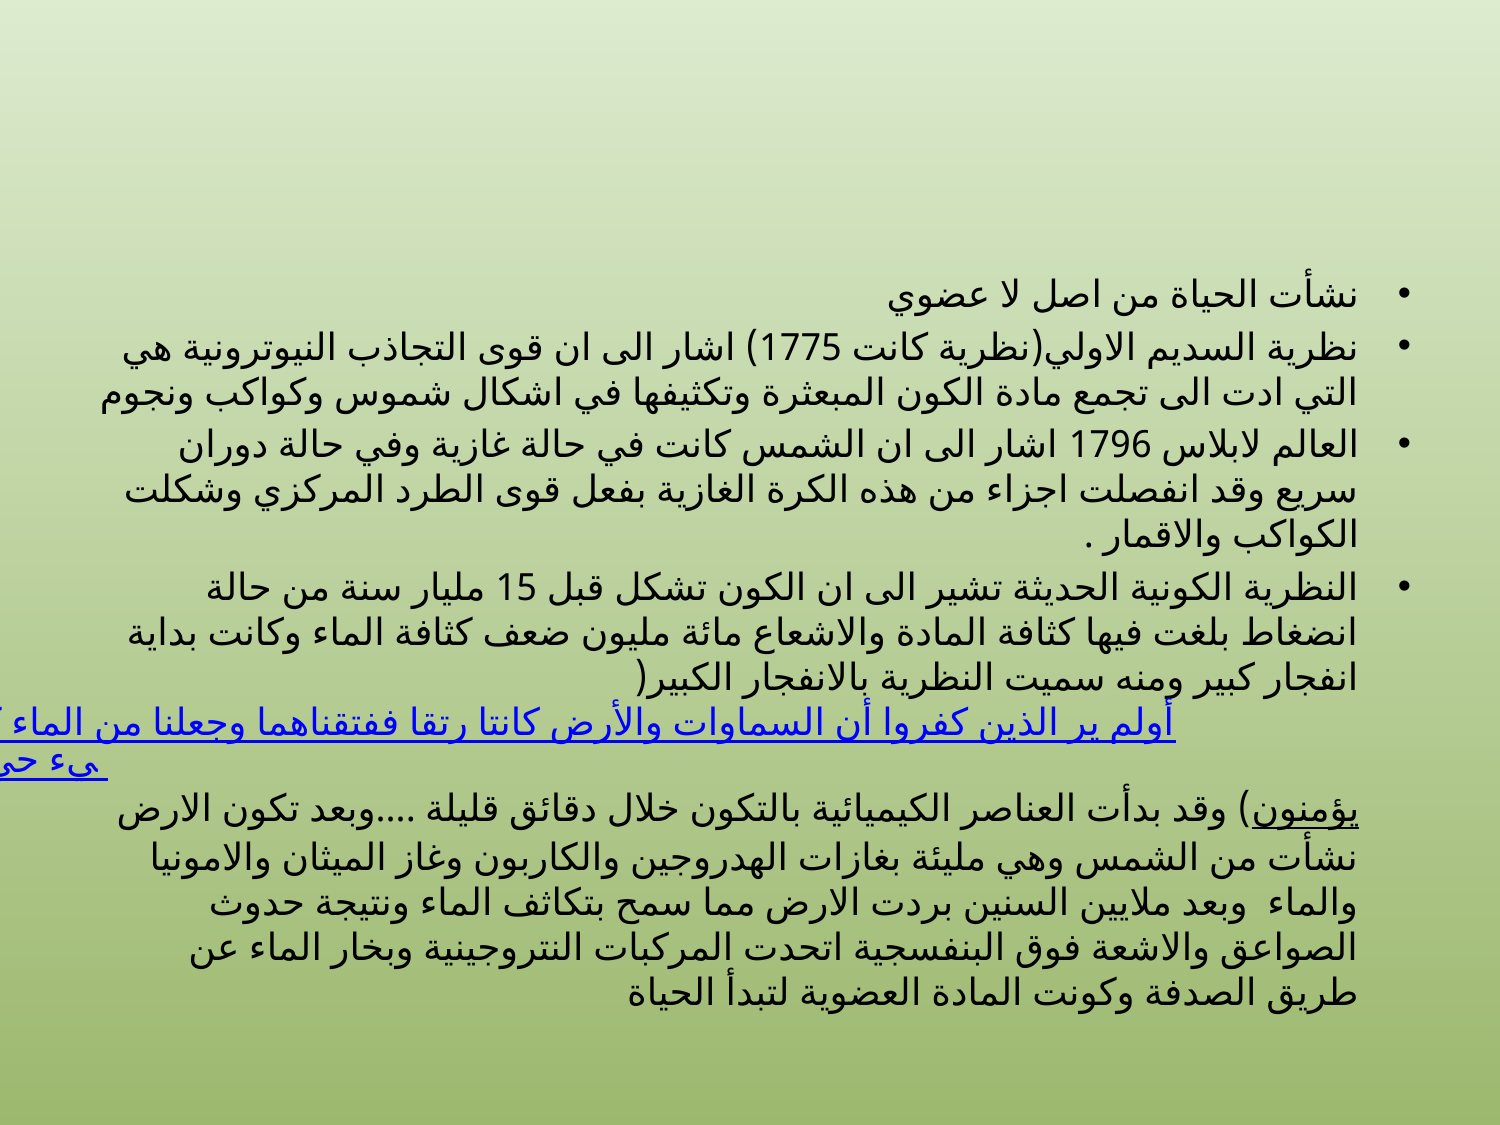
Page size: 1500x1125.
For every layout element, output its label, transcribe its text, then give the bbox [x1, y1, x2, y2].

list نشأت الحياة من اصل لا عضوي نظرية السديم الاولي(نظرية كانت 1775) اشار الى ان قوى التجاذب النيوترونية هي التي ادت الى تجمع مادة الكون المبعثرة وتكثيفها في اشكال شموس وكواكب ونجوم العالم لابلاس 1796 اشار الى ان الشمس كانت في حالة غازية وفي حالة دوران سريع وقد انفصلت اجزاء من هذه الكرة الغازية بفعل قوى الطرد المركزي وشكلت الكواكب والاقمار . النظرية الكونية الحديثة تشير الى ان الكون تشكل قبل 15 مليار سنة من حالة انضغاط بلغت فيها كثافة المادة والاشعاع مائة مليون ضعف كثافة الماء وكانت بداية انفجار كبير ومنه سميت النظرية بالانفجار الكبير(أولم ير الذين كفروا أن السماوات والأرض كانتا رتقا ففتقناهما وجعلنا من الماء كل شيء حي أفلا يؤمنون) وقد بدأت العناصر الكيميائية بالتكون خلال دقائق قليلة ....وبعد تكون الارض نشأت من الشمس وهي مليئة بغازات الهدروجين والكاربون وغاز الميثان والامونيا والماء وبعد ملايين السنين بردت الارض مما سمح بتكاثف الماء ونتيجة حدوث الصواعق والاشعة فوق البنفسجية اتحدت المركبات النتروجينية وبخار الماء عن طريق الصدفة وكونت المادة العضوية لتبدأ الحياة [75, 262, 1425, 1005]
